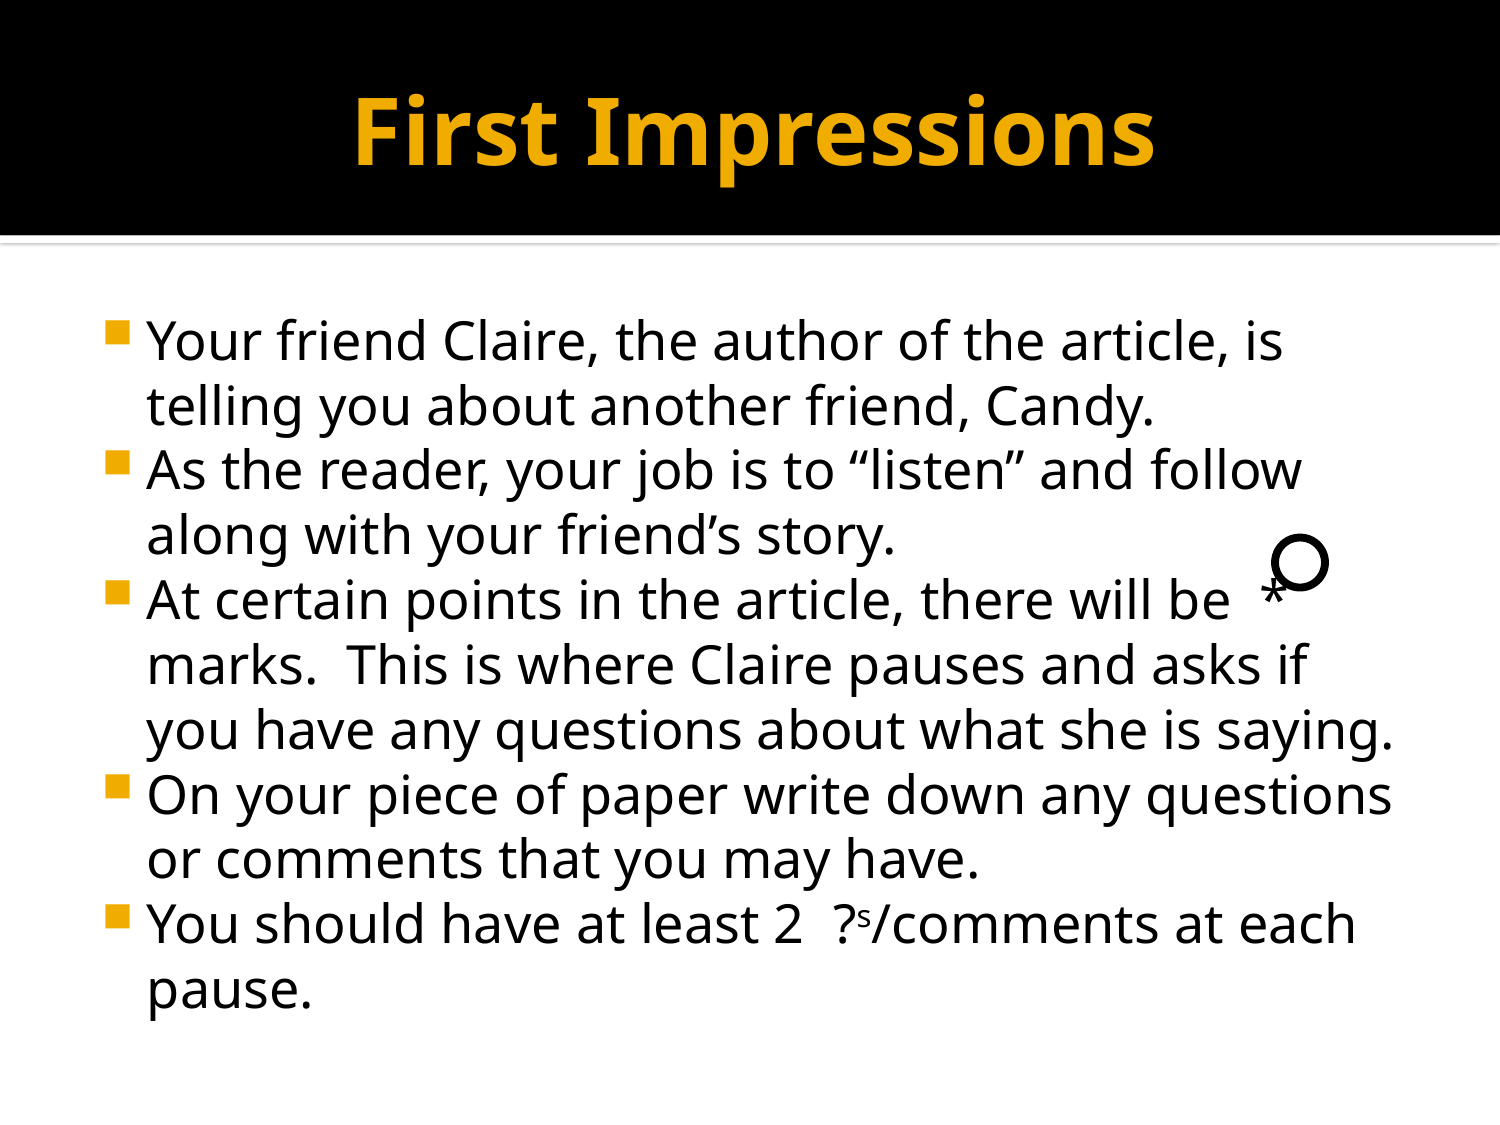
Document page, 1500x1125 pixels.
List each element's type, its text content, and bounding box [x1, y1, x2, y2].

text_box [1271, 533, 1329, 592]
title First Impressions [75, 25, 1425, 231]
list Your friend Claire, the author of the article, is telling you about another friend, Candy. As the reader, your job is to “listen” and follow along with your friend’s story. At certain points in the article, there will be * marks. This is where Claire pauses and asks if you have any questions about what she is saying. On your piece of paper write down any questions or comments that you may have. You should have at least 2 ?s/comments at each pause. [75, 291, 1425, 1050]
